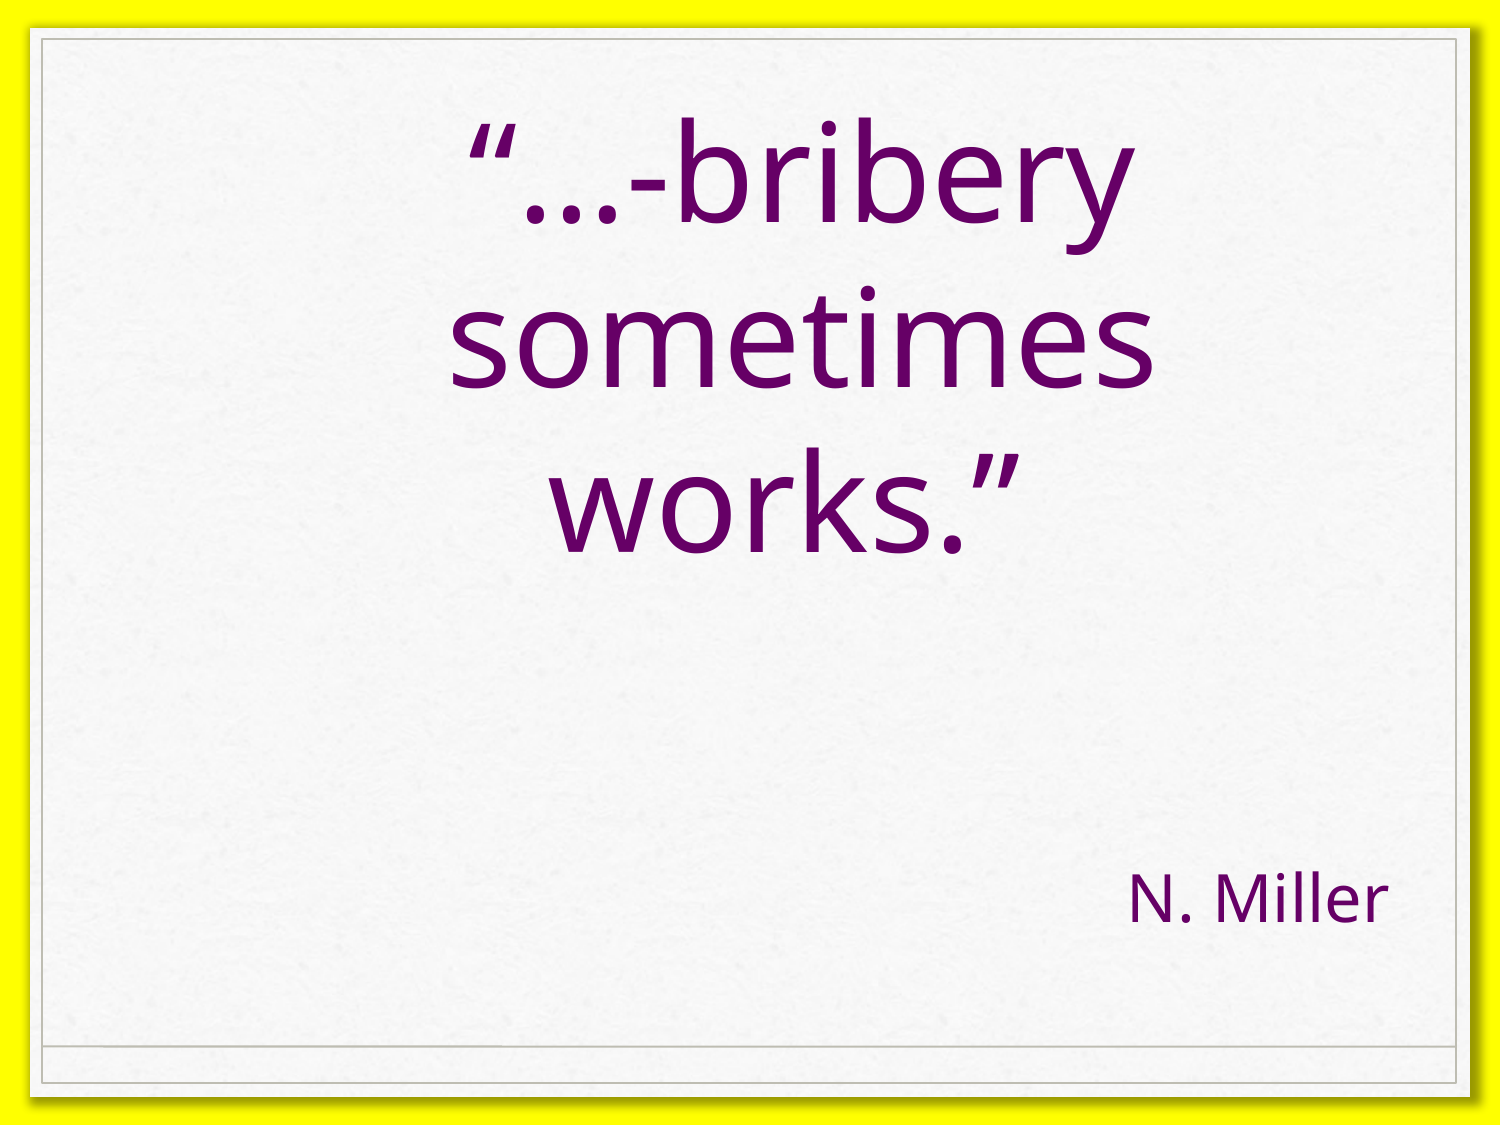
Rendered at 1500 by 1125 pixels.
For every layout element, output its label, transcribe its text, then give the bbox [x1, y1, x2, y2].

picture [30, 28, 1470, 1097]
title “…-bribery sometimes works.” [200, 312, 1405, 588]
list N. Miller [200, 848, 1405, 1095]
